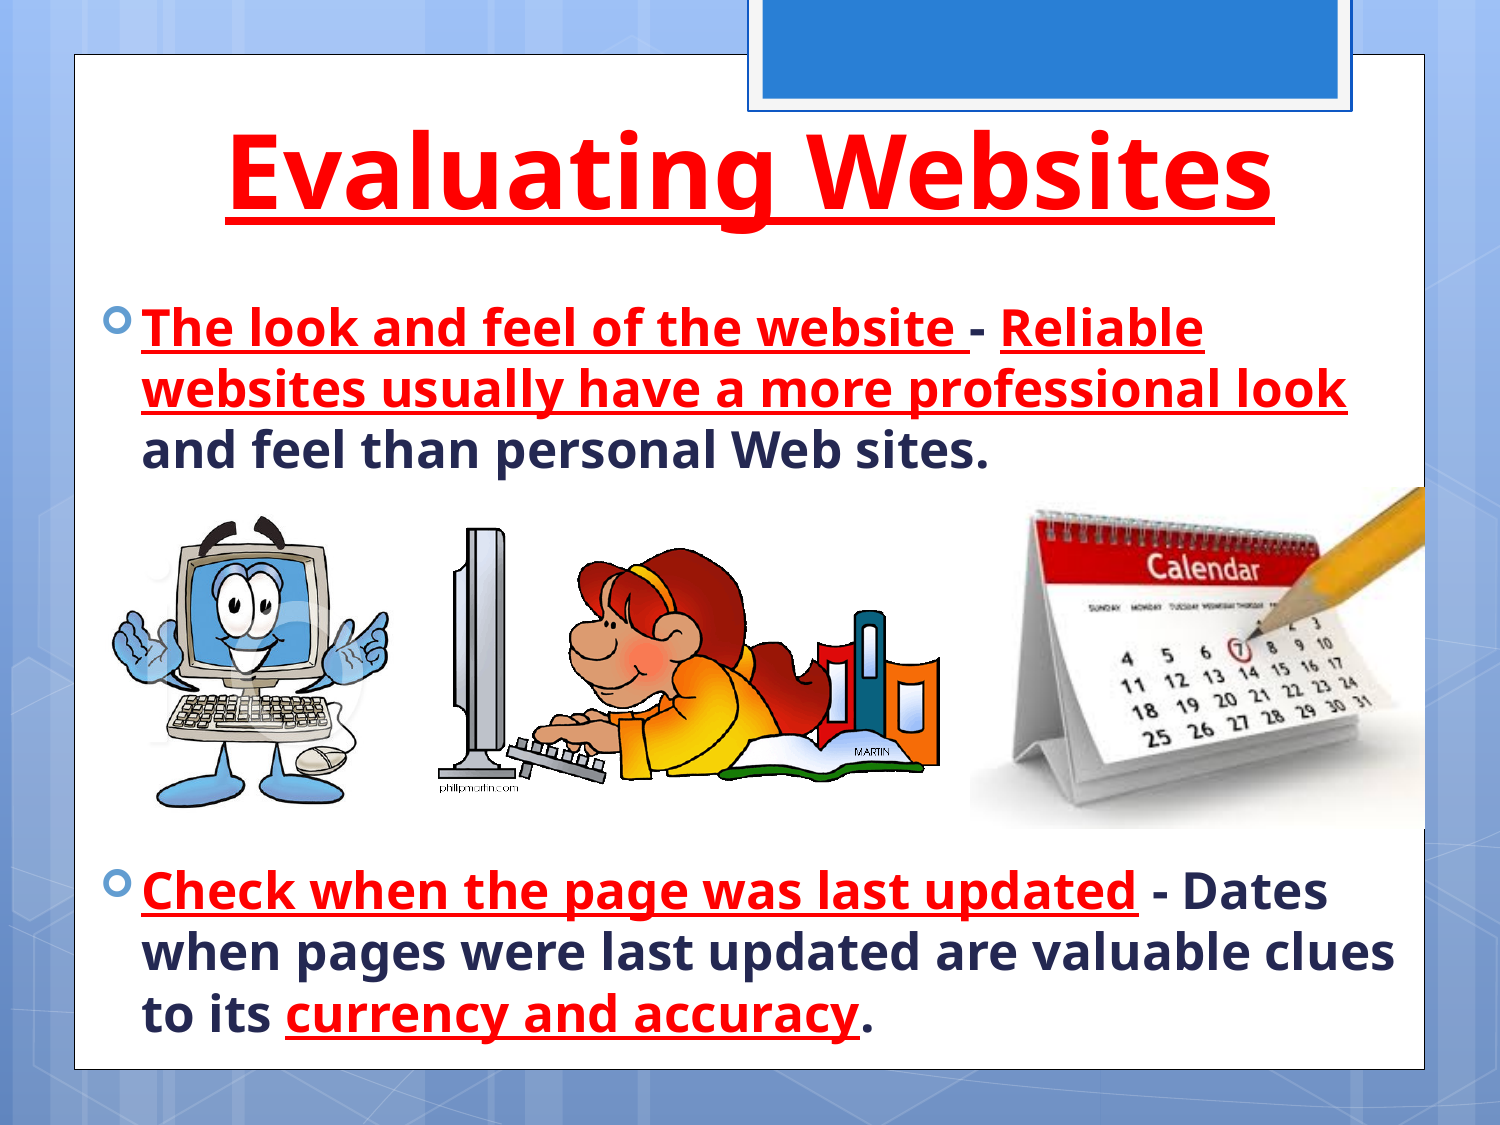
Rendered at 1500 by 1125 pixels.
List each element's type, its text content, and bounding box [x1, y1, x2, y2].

picture [969, 487, 1426, 829]
picture [99, 513, 401, 813]
title Evaluating Websites [75, 50, 1425, 238]
list The look and feel of the website - Reliable websites usually have a more professional look and feel than personal Web sites. Check when the page was last updated - Dates when pages were last updated are valuable clues to its currency and accuracy. [75, 287, 1425, 1050]
picture [421, 513, 951, 801]
